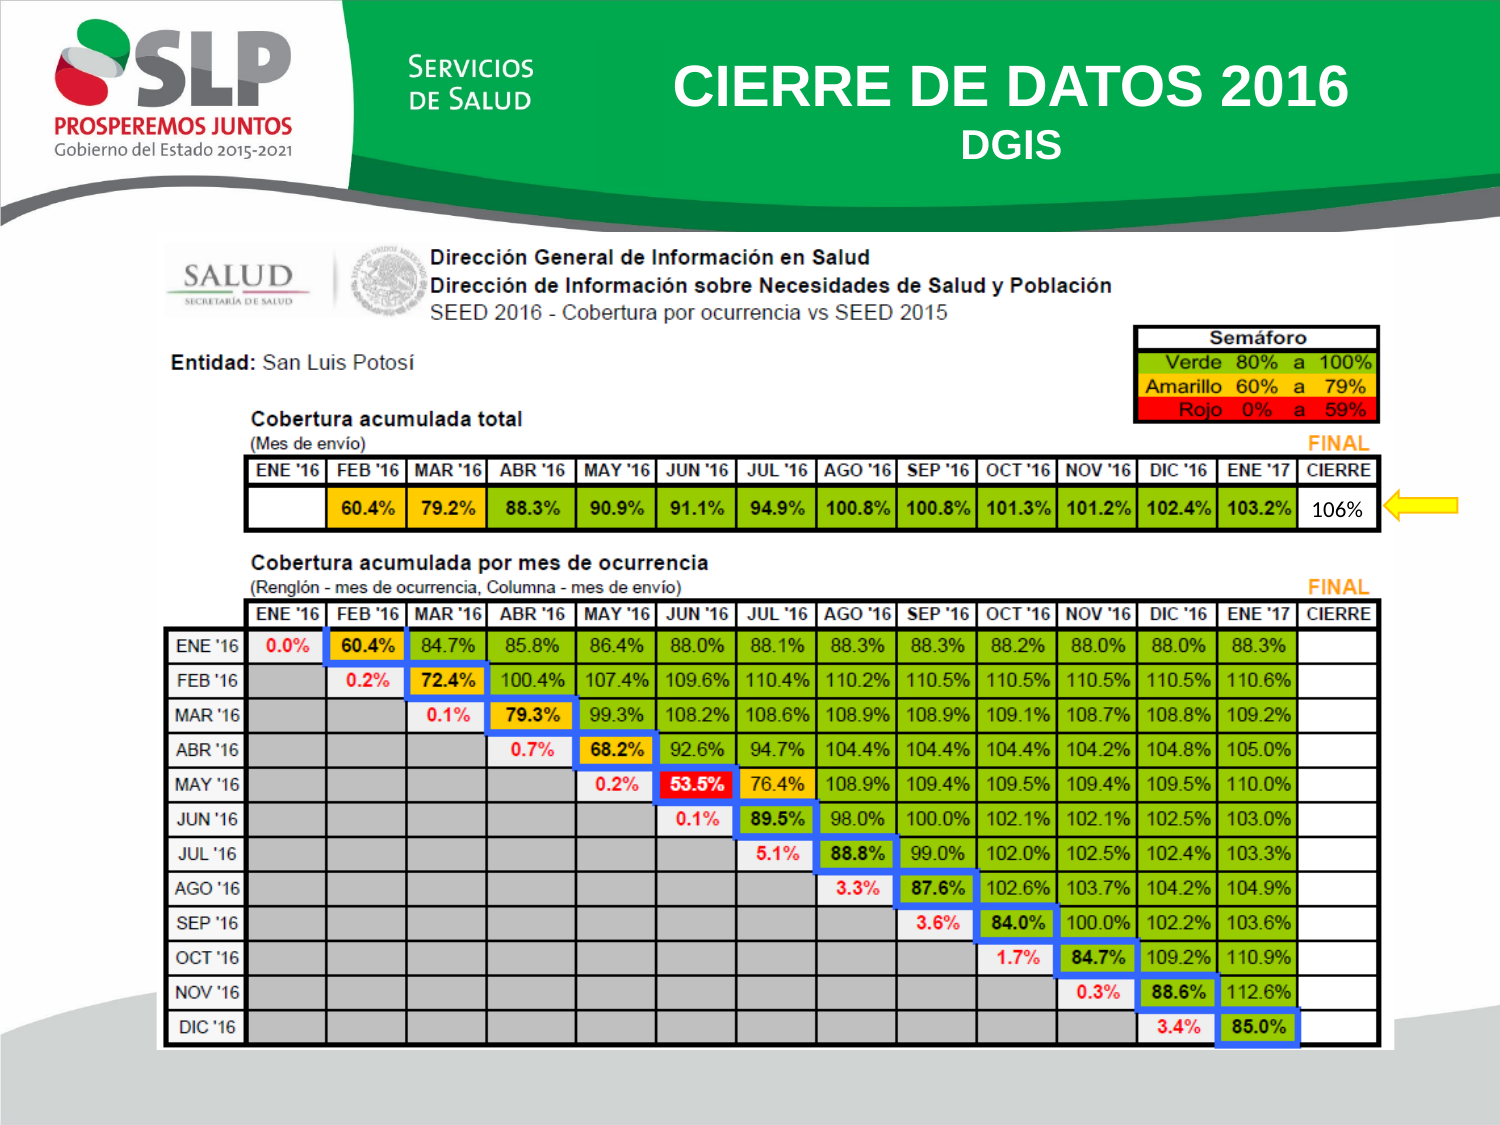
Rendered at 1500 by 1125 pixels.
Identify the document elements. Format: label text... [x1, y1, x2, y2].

picture [0, 0, 1500, 1125]
text_box CIERRE DE DATOS 2016 DGIS [657, 40, 1365, 176]
text_box [1395, 490, 1458, 520]
